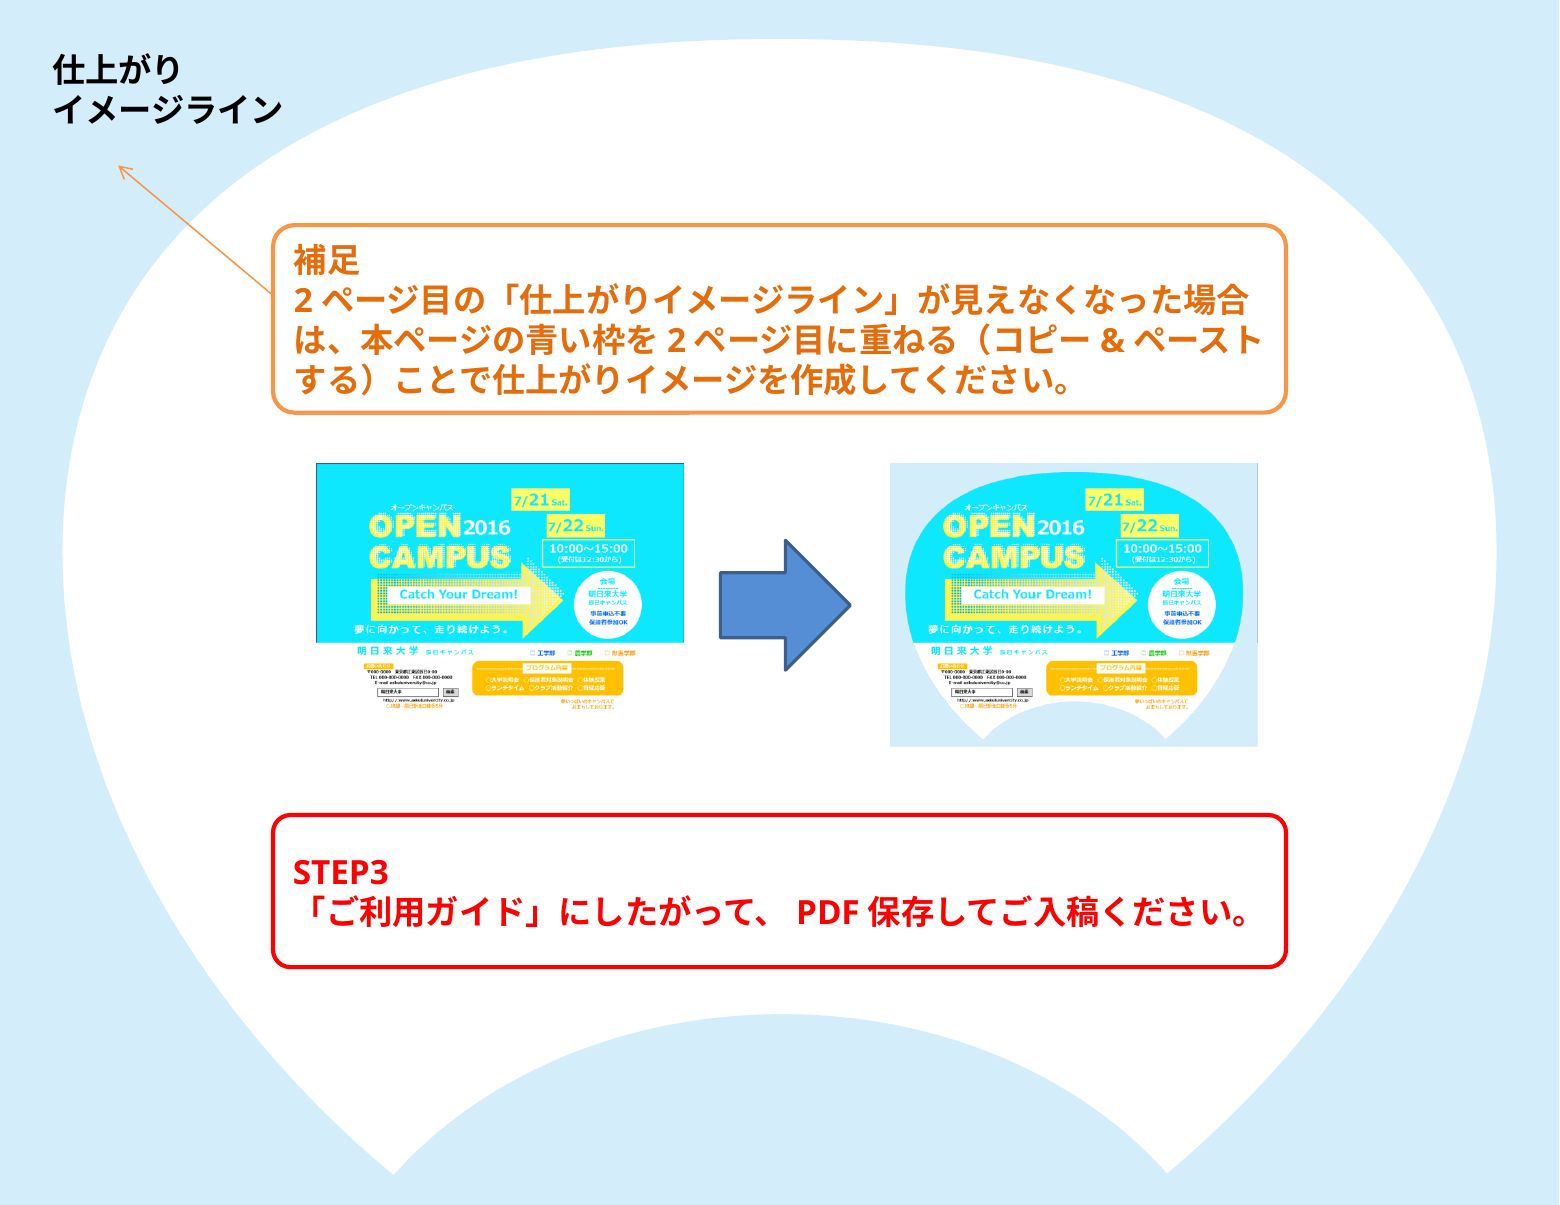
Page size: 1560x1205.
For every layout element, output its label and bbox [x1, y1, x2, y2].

picture [0, 0, 1560, 1205]
text_box [117, 165, 274, 296]
